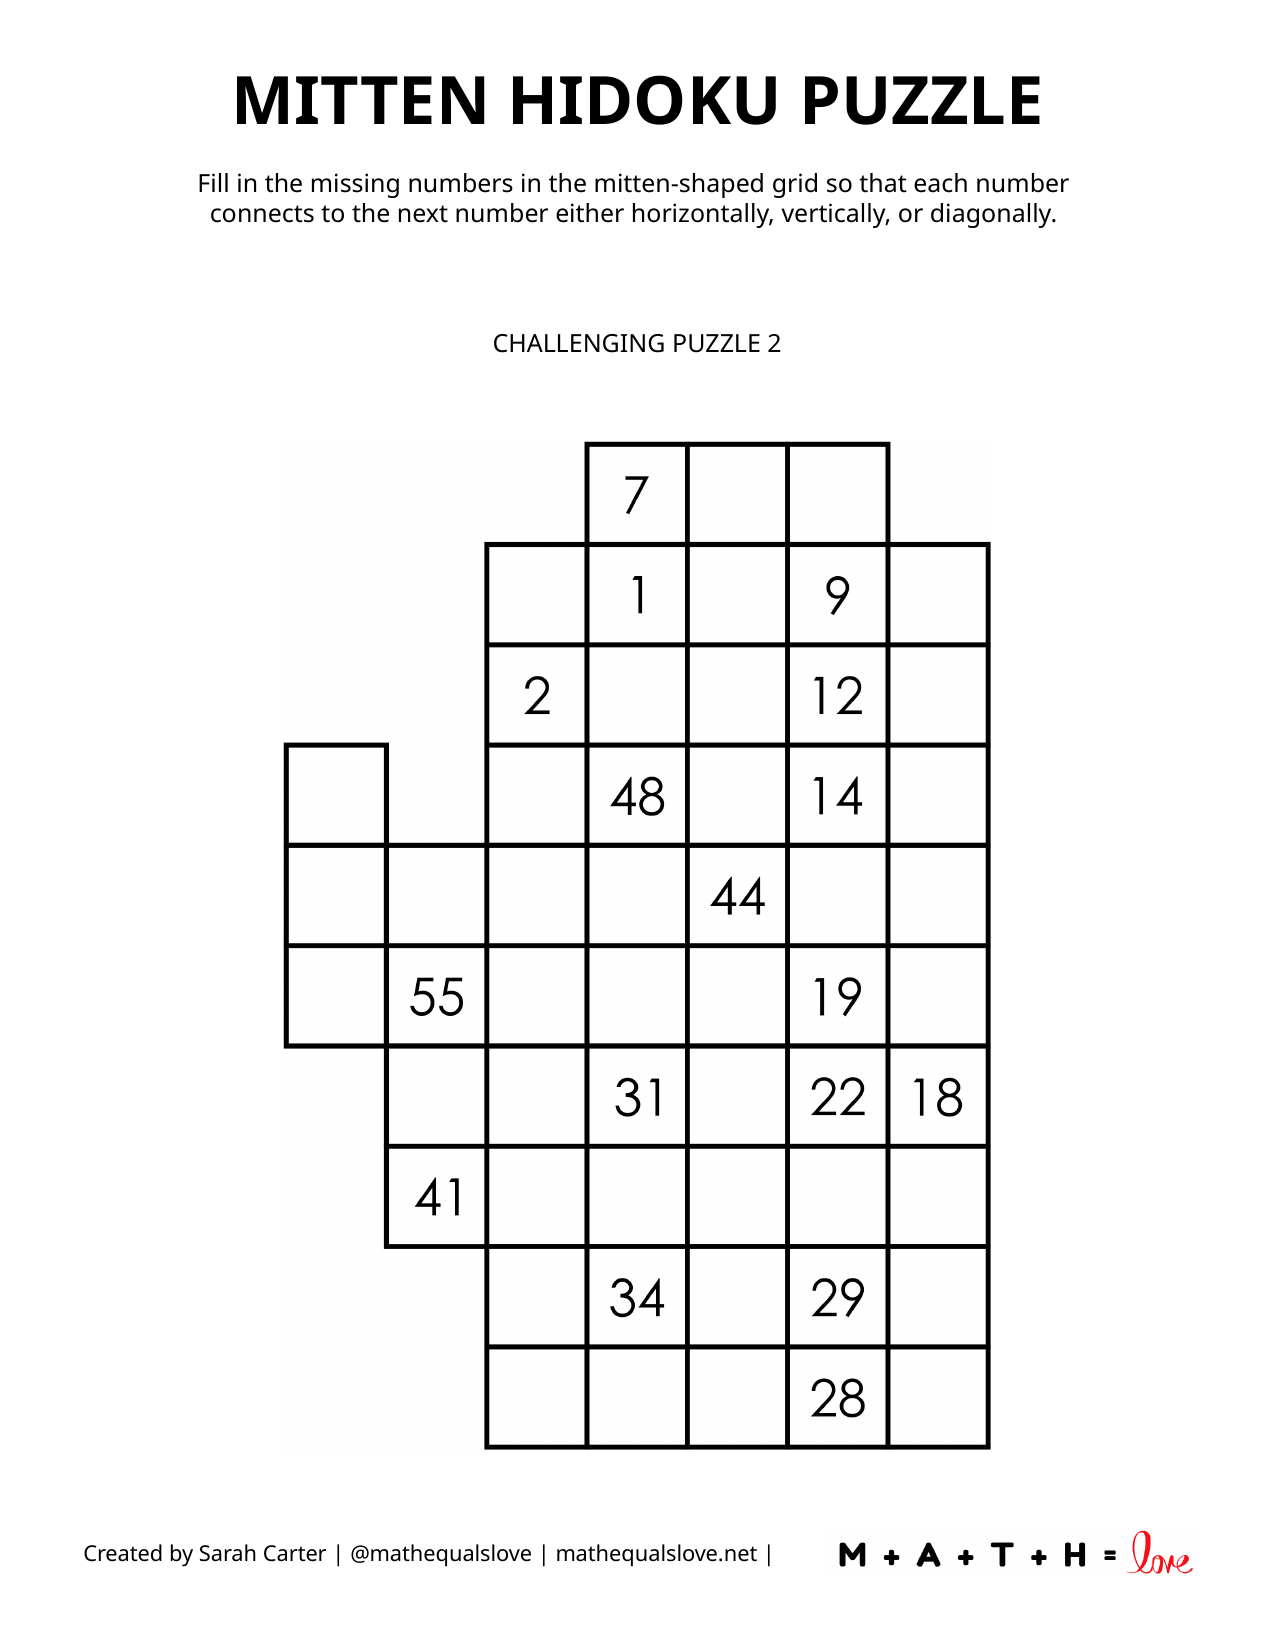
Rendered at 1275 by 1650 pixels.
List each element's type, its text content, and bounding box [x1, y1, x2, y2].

picture [826, 1527, 1203, 1579]
text_box MITTEN HIDOKU PUZZLE [66, 50, 1211, 145]
picture [280, 439, 994, 1453]
text_box CHALLENGING PUZZLE 2 [197, 327, 1077, 378]
text_box Created by Sarah Carter | @mathequalslove | mathequalslove.net | [68, 1532, 826, 1574]
text_box Fill in the missing numbers in the mitten-shaped grid so that each number connects to the next number either horizontally, vertically, or diagonally. [0, 160, 1275, 235]
